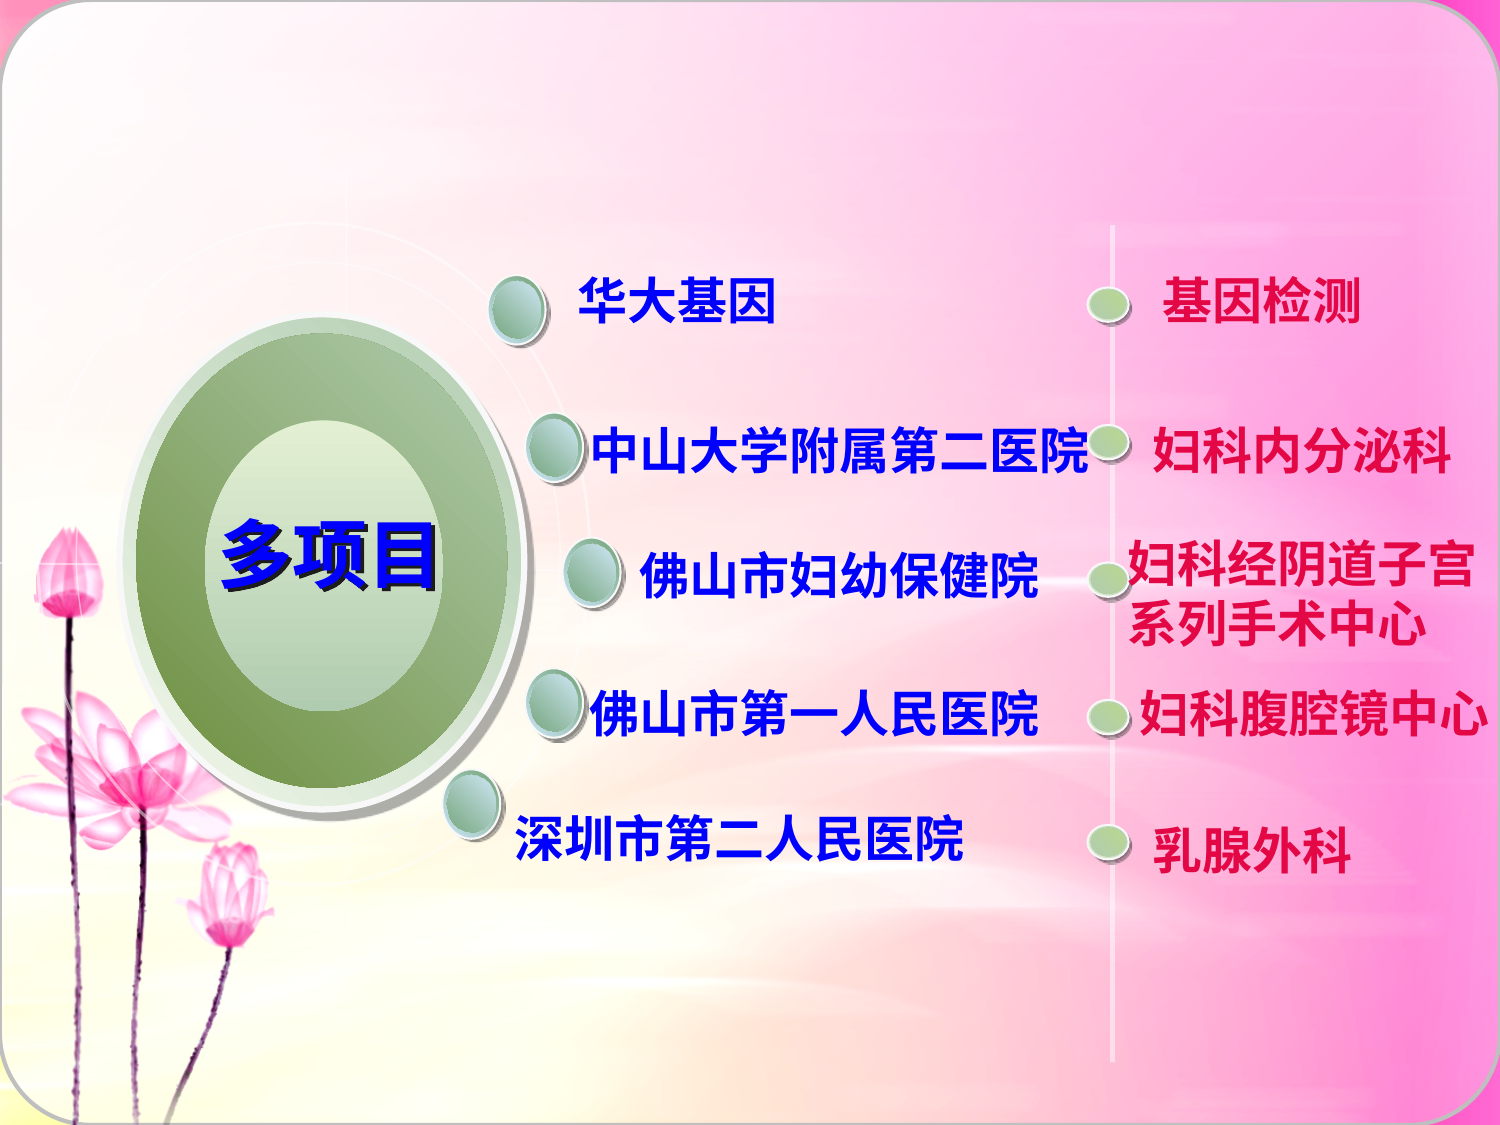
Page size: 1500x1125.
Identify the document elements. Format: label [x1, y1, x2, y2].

text_box [574, 674, 1500, 751]
text_box [119, 314, 525, 810]
text_box [524, 412, 572, 483]
text_box [499, 799, 1500, 888]
text_box [562, 537, 619, 608]
text_box [487, 274, 546, 345]
text_box [0, 0, 1500, 1125]
text_box [574, 412, 1500, 488]
text_box [524, 667, 584, 738]
text_box [562, 262, 1413, 338]
text_box [624, 524, 1500, 661]
text_box [441, 768, 501, 839]
